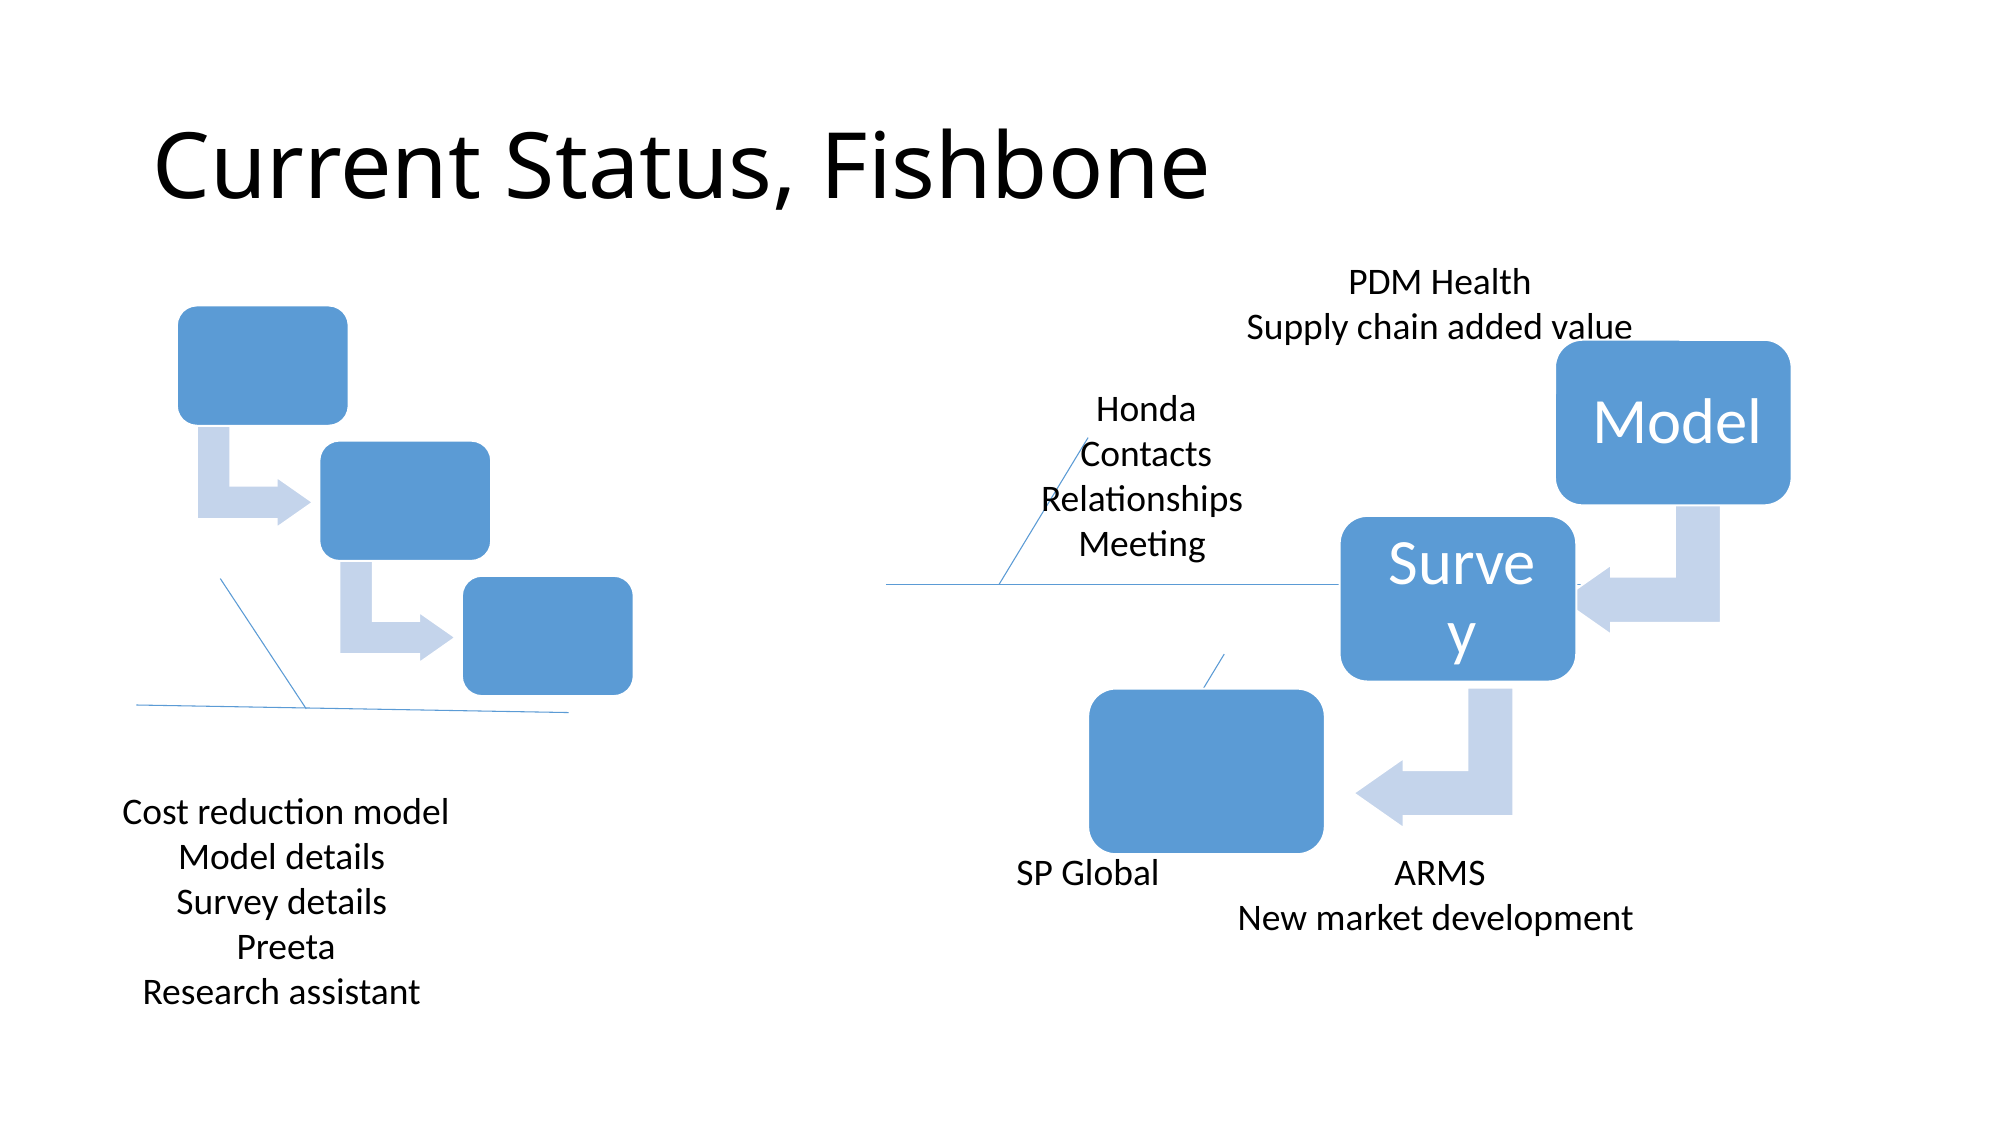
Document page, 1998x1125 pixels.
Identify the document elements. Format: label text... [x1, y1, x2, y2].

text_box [853, 339, 1960, 884]
title Current Status, Fishbone [137, 59, 1861, 278]
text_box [220, 699, 307, 709]
text_box SP Global [827, 840, 1179, 900]
text_box Cost reduction model Model details Survey details Preeta Research assistant [25, 779, 547, 1020]
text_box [136, 704, 569, 713]
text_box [122, 303, 814, 699]
text_box PDM Health Supply chain added value [1179, 250, 1701, 339]
text_box ARMS New market development [1179, 884, 1701, 945]
